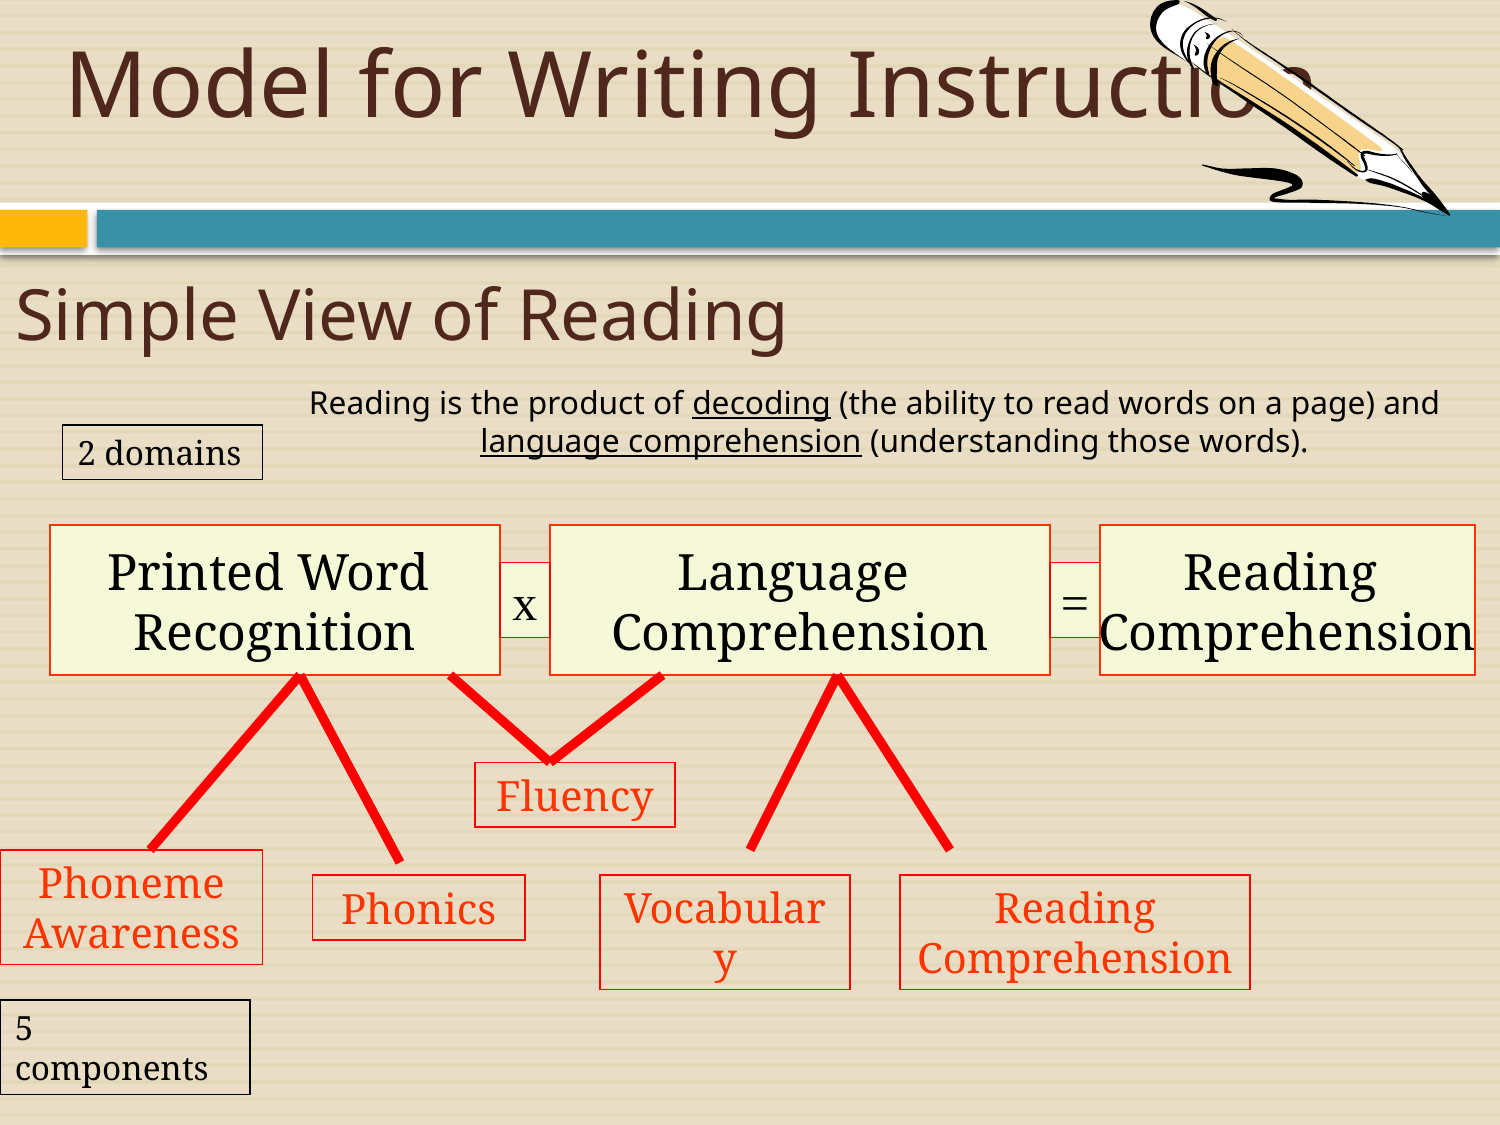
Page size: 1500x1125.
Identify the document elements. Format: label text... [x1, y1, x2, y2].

text_box Language Comprehension [549, 524, 1050, 675]
text_box Phonics [312, 875, 525, 940]
text_box Phoneme Awareness [0, 849, 263, 965]
text_box = [1050, 562, 1099, 638]
text_box Reading Comprehension [1099, 524, 1475, 675]
text_box Fluency [474, 762, 675, 828]
text_box Model for Writing Instruction [49, 0, 1147, 163]
text_box 5 components [0, 999, 250, 1095]
title Simple View of Reading [0, 262, 1297, 363]
text_box Reading Comprehension [900, 874, 1250, 990]
text_box x [500, 562, 550, 638]
picture [1149, 0, 1451, 217]
text_box Vocabulary [600, 874, 850, 990]
text_box Printed Word Recognition [49, 524, 500, 675]
text_box 2 domains [62, 424, 263, 480]
list Reading is the product of decoding (the ability to read words on a page) and language comprehension (understanding those words). [287, 374, 1463, 501]
